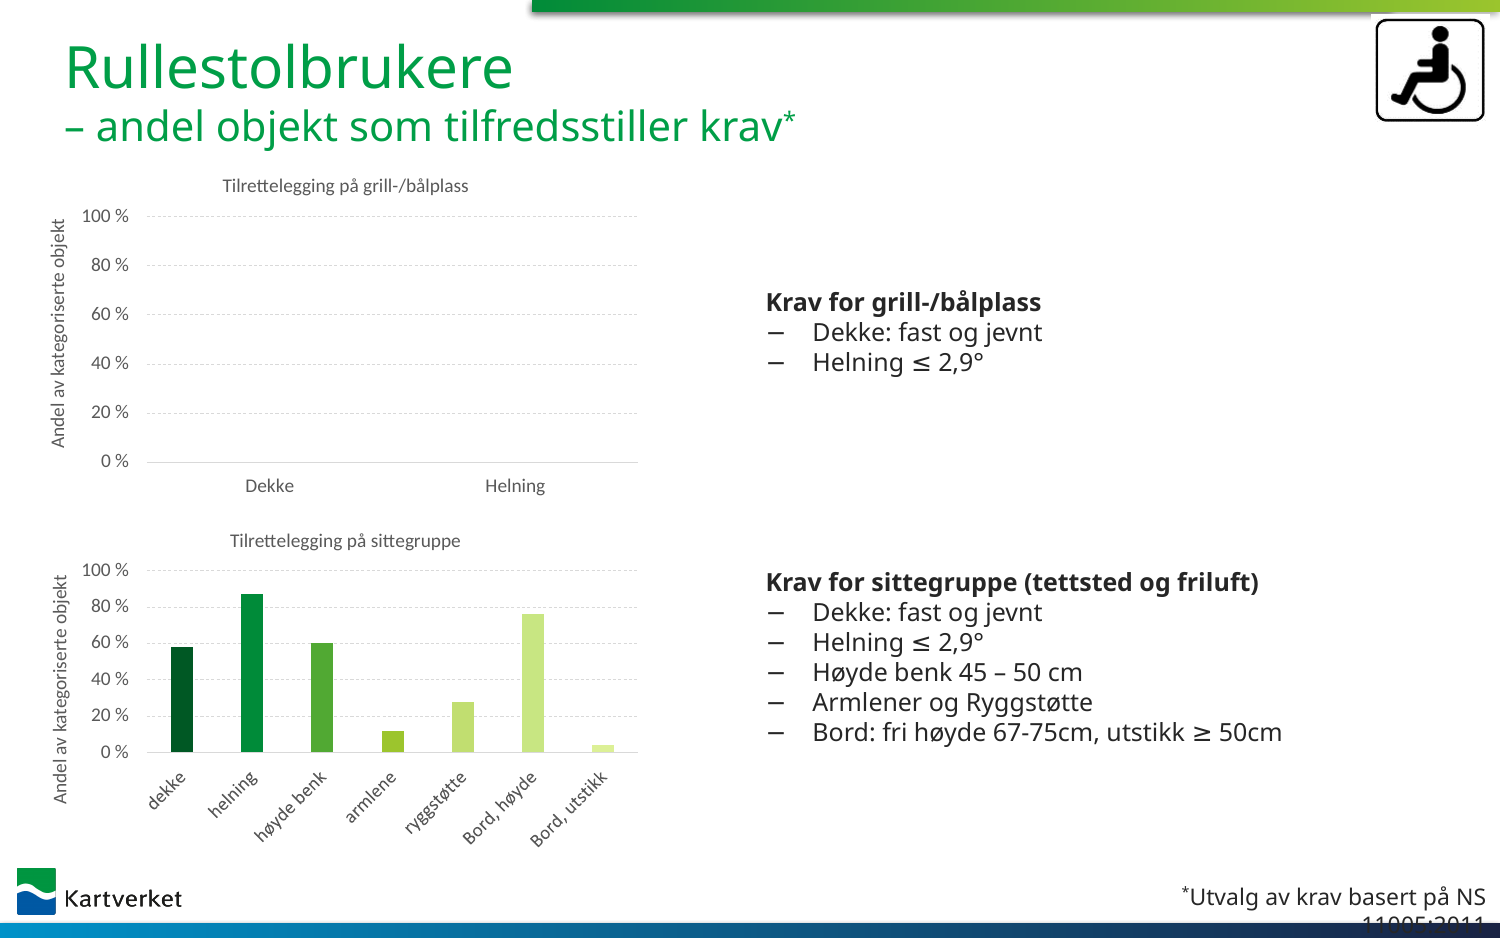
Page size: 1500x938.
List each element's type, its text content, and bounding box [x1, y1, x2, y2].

text_box Krav for sittegruppe (tettsted og friluft) Dekke: fast og jevnt Helning ≤ 2,9° Høyde benk 45 – 50 cm Armlener og Ryggstøtte Bord: fri høyde 67-75cm, utstikk ≥ 50cm [750, 559, 1500, 754]
picture [41, 520, 650, 859]
text_box Krav for grill-/bålplass Dekke: fast og jevnt Helning ≤ 2,9° [750, 279, 1452, 384]
picture [41, 166, 650, 505]
picture [1371, 13, 1491, 127]
text_box Rullestolbrukere – andel objekt som tilfredsstiller krav* [49, 14, 1431, 158]
text_box *Utvalg av krav basert på NS 11005:2011 [1068, 873, 1500, 938]
